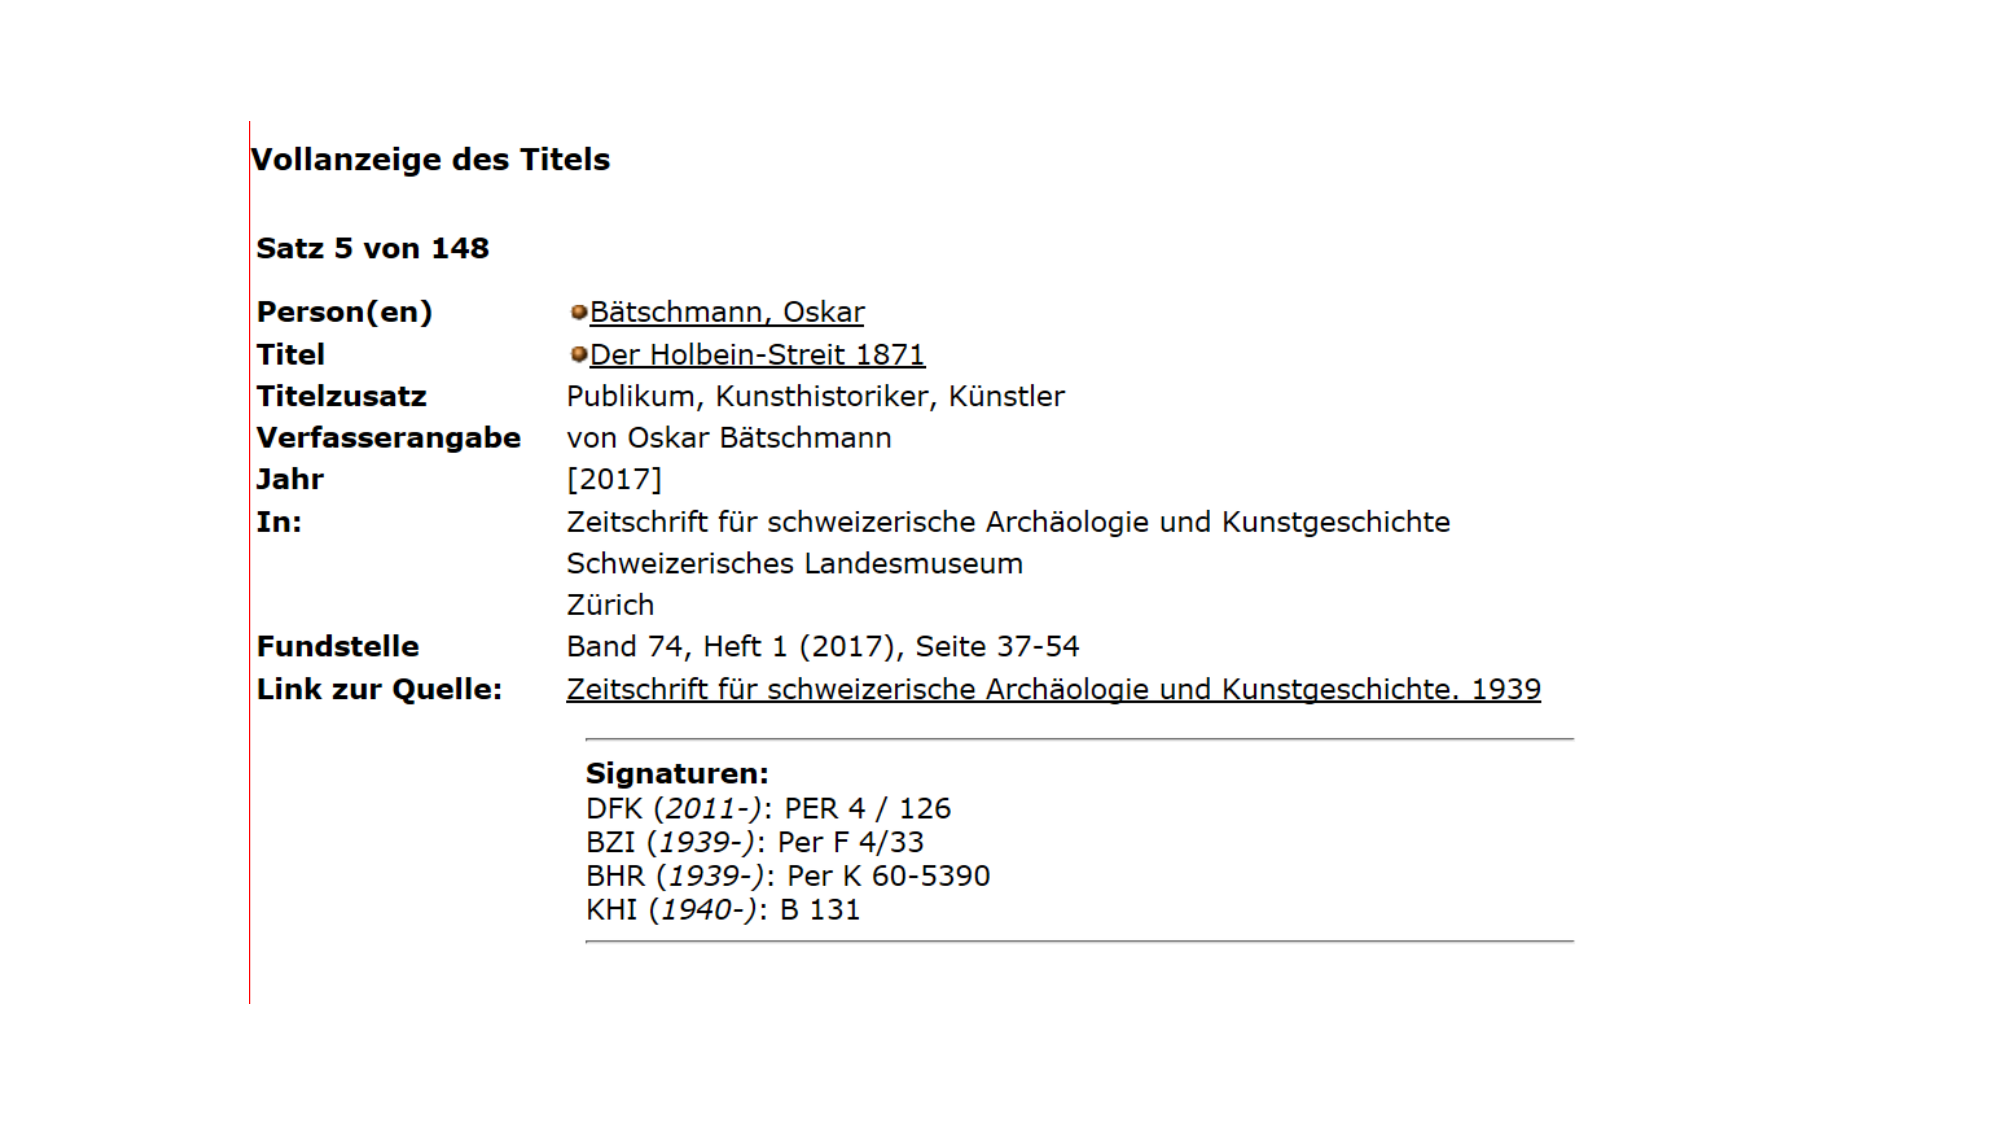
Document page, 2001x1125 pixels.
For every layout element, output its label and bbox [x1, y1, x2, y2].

picture [249, 121, 1750, 1004]
